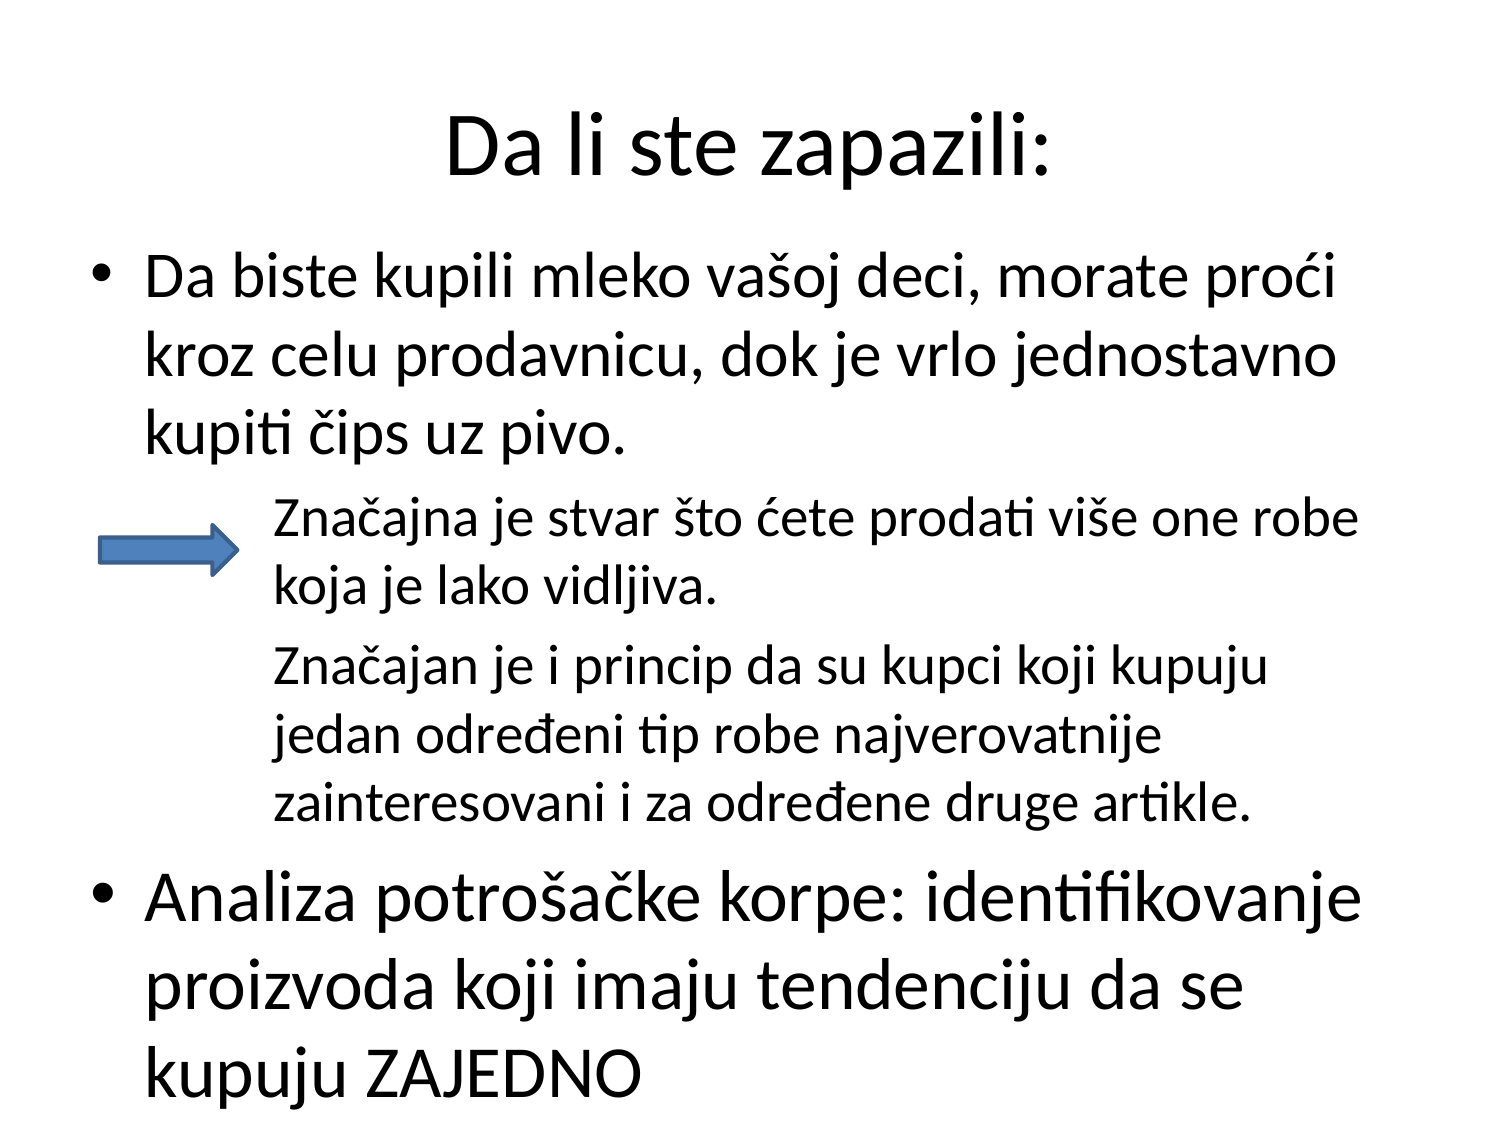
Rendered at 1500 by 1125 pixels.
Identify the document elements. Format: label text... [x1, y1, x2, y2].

title Da li ste zapazili: [75, 45, 1425, 224]
text_box [97, 523, 240, 577]
list Da biste kupili mleko vašoj deci, morate proći kroz celu prodavnicu, dok je vrlo jednostavno kupiti čips uz pivo. Značajna je stvar što ćete prodati više one robe koja je lako vidljiva. Značajan je i princip da su kupci koji kupuju jedan određeni tip robe najverovatnije zainteresovani i za određene druge artikle. Analiza potrošačke korpe: identifikovanje proizvoda koji imaju tendenciju da se kupuju ZAJEDNO [75, 224, 1425, 1125]
